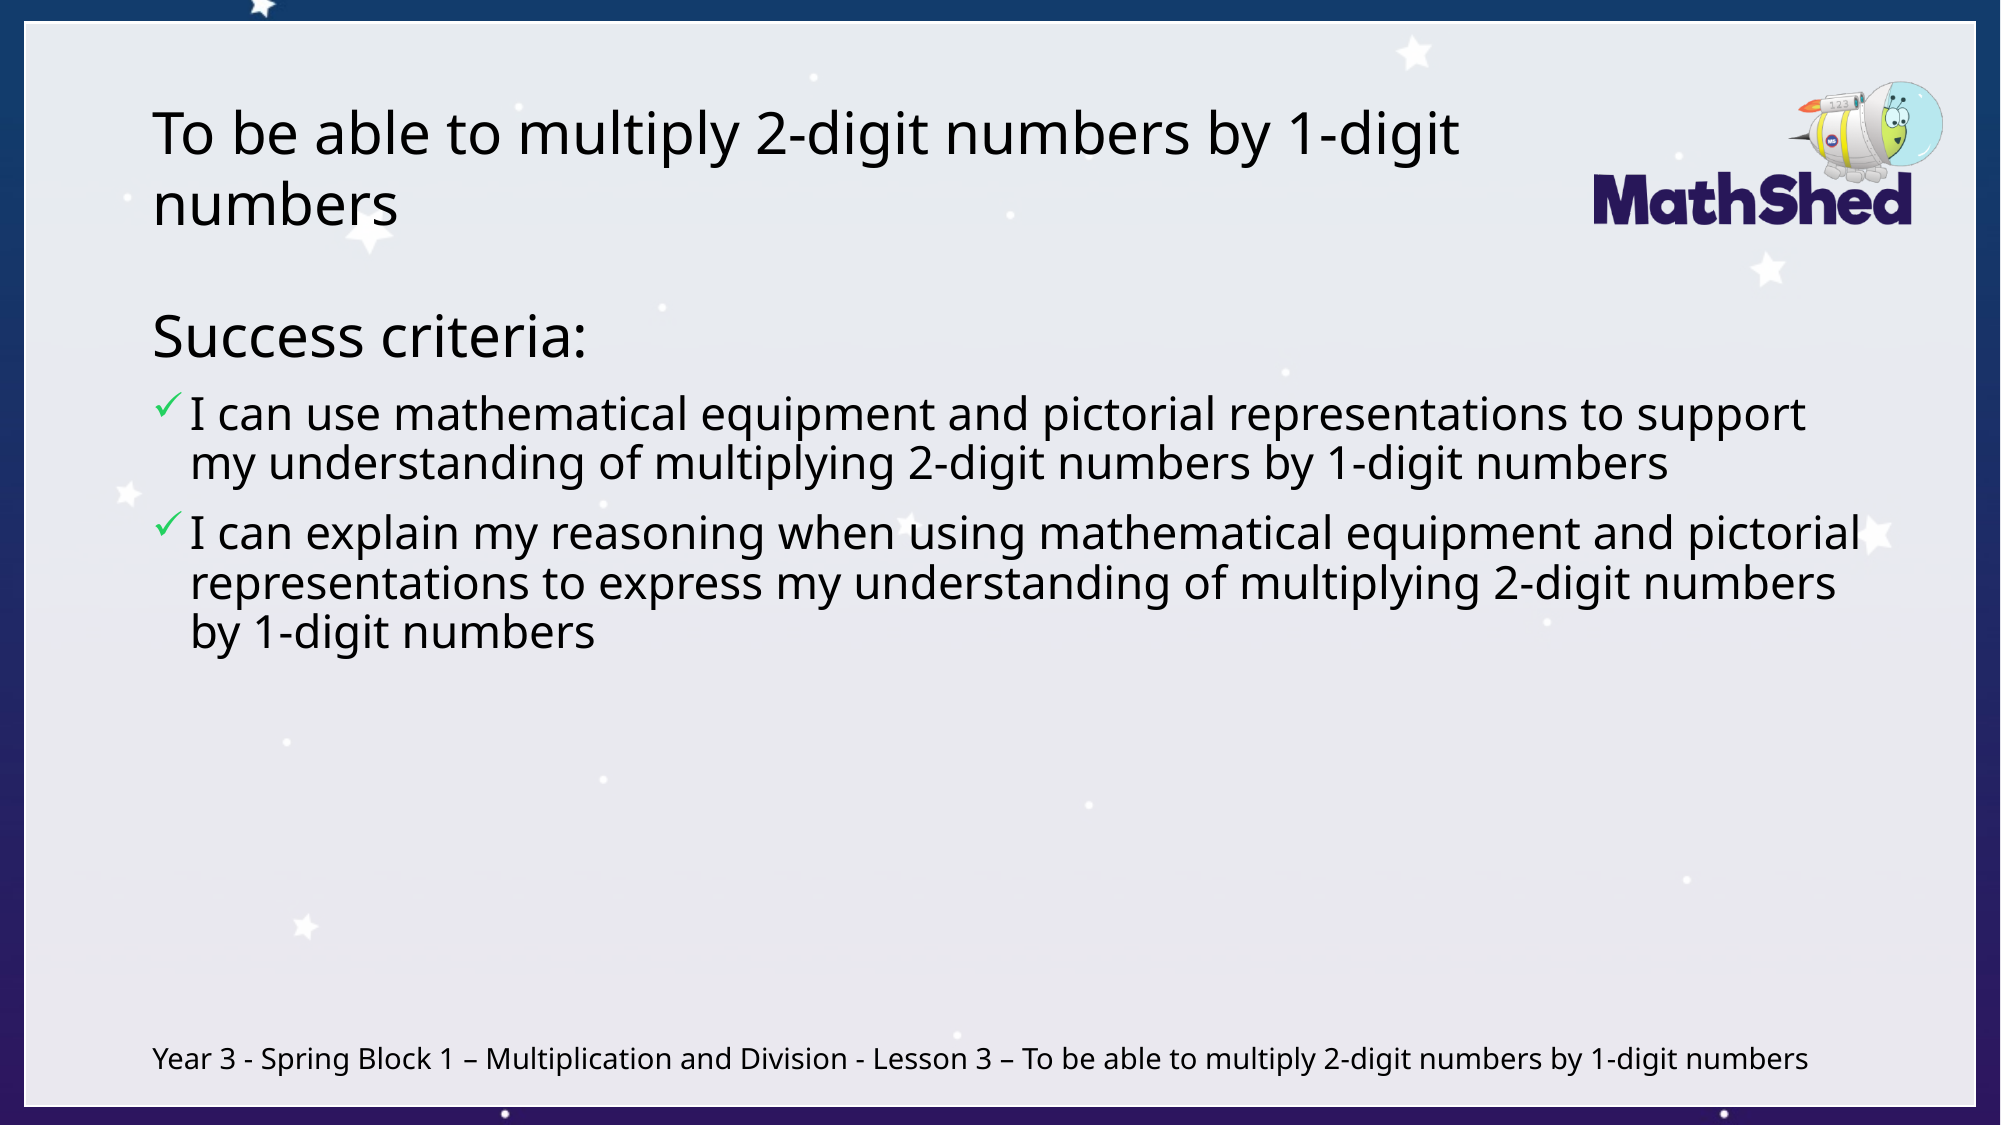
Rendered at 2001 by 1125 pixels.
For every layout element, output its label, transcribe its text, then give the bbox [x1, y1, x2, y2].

title To be able to multiply 2-digit numbers by 1-digit numbers [137, 59, 1578, 278]
list Success criteria: I can use mathematical equipment and pictorial representations to support my understanding of multiplying 2-digit numbers by 1-digit numbers I can explain my reasoning when using mathematical equipment and pictorial representations to express my understanding of multiplying 2-digit numbers by 1-digit numbers [137, 299, 1898, 1014]
footer Year 3 - Spring Block 1 – Multiplication and Division - Lesson 3 – To be able to multiply 2-digit numbers by 1-digit numbers [137, 1033, 2000, 1093]
picture [0, 0, 2001, 1125]
